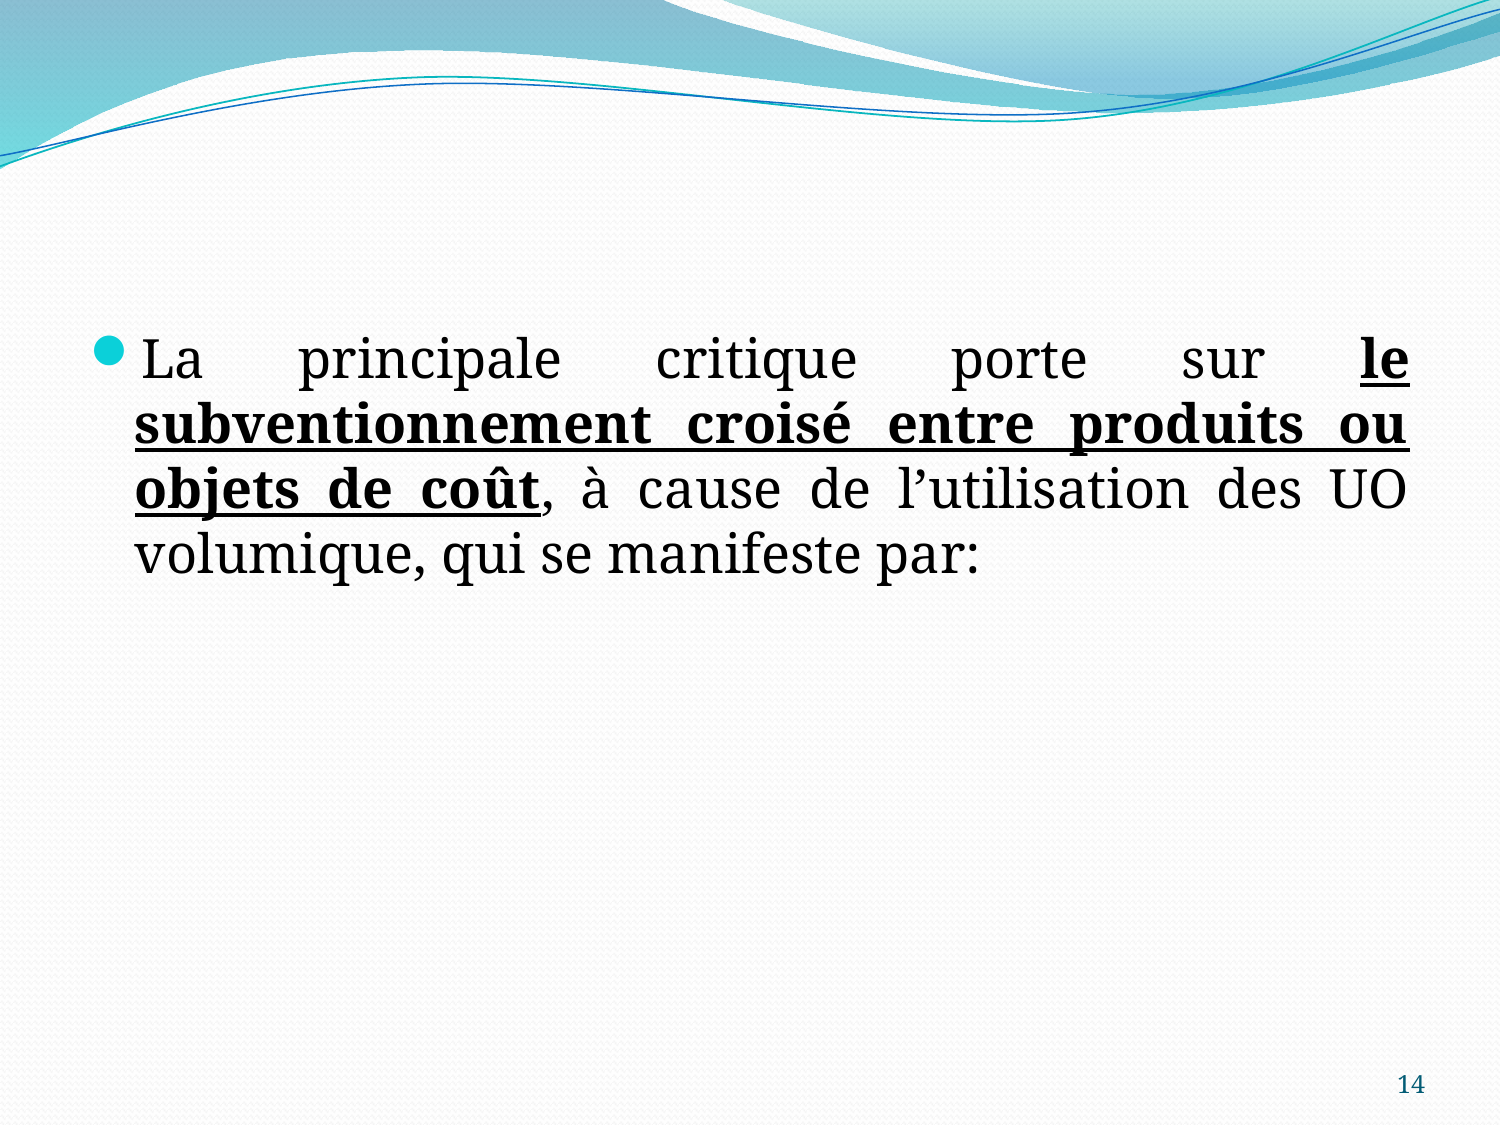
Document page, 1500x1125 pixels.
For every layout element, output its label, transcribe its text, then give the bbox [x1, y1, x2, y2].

list La principale critique porte sur le subventionnement croisé entre produits ou objets de coût, à cause de l’utilisation des UO volumique, qui se manifeste par: [75, 317, 1425, 1038]
slide_number 14 [1299, 1042, 1425, 1103]
